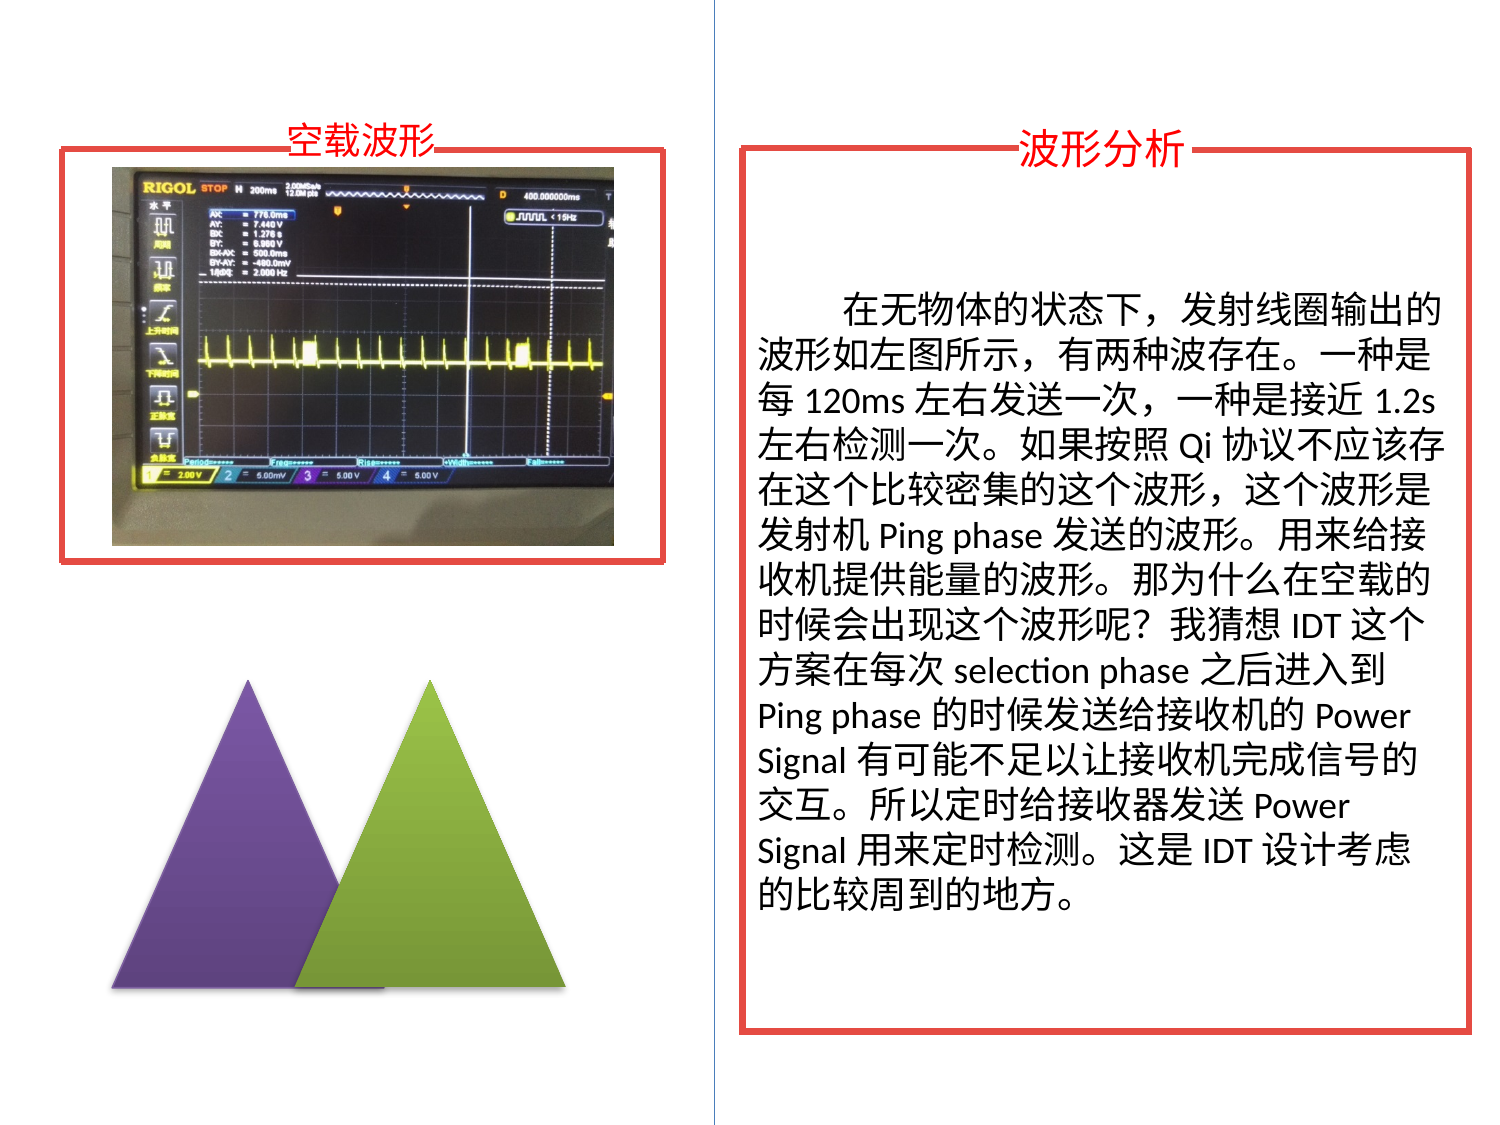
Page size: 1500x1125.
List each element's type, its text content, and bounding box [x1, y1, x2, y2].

text_box [111, 679, 337, 989]
text_box [294, 680, 566, 988]
text_box 波形分析 [1004, 115, 1208, 146]
text_box 空载波形 [271, 109, 455, 147]
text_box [60, 148, 665, 564]
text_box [740, 147, 1471, 1036]
